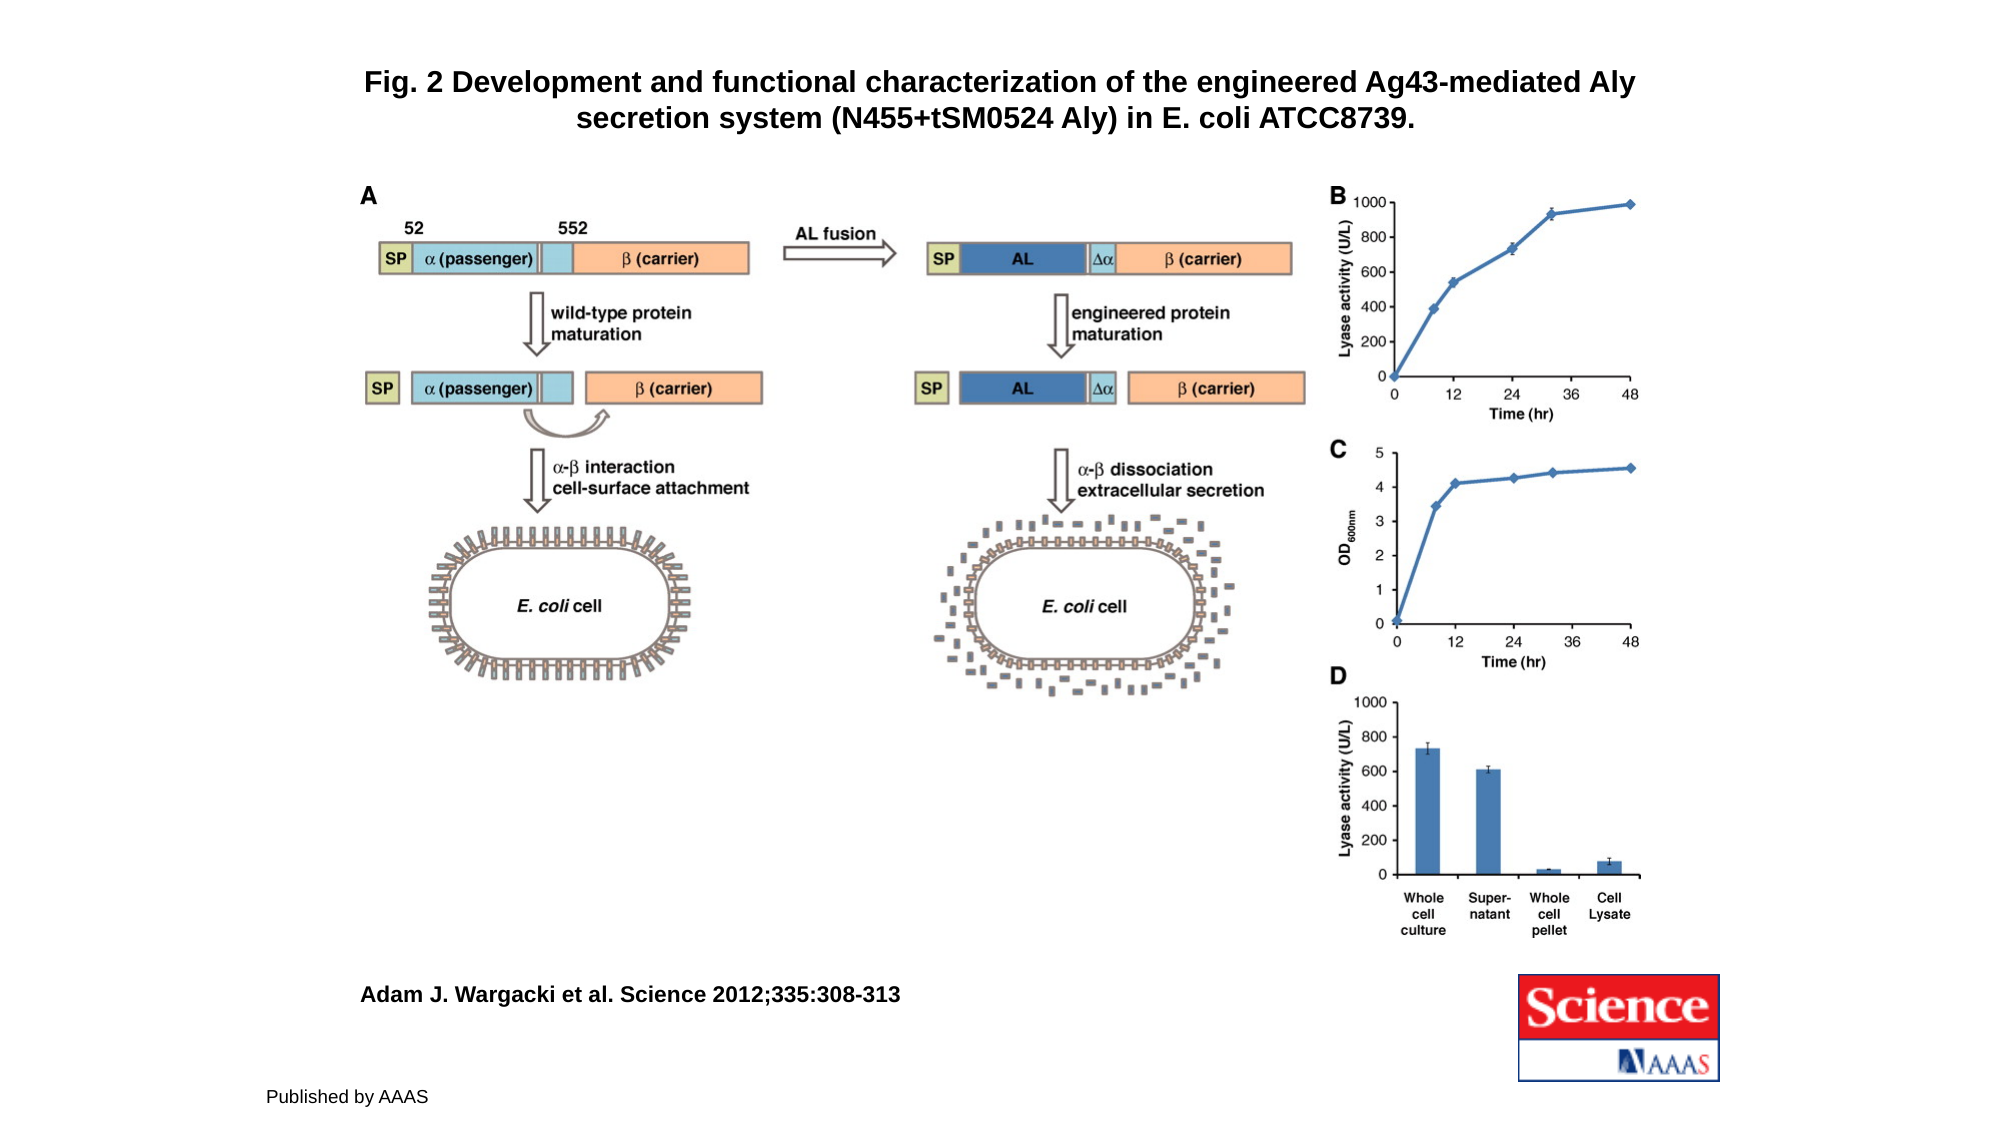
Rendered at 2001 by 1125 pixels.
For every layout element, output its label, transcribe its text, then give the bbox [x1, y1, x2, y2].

text_box Published by AAAS [265, 1084, 1075, 1125]
picture [1517, 974, 1720, 1082]
text_box Fig. 2 Development and functional characterization of the engineered Ag43-mediated Aly secretion system (N455+tSM0524 Aly) in E. coli ATCC8739. [303, 62, 1697, 131]
text_box Adam J. Wargacki et al. Science 2012;335:308-313 [360, 979, 1003, 1018]
picture [359, 186, 1641, 938]
